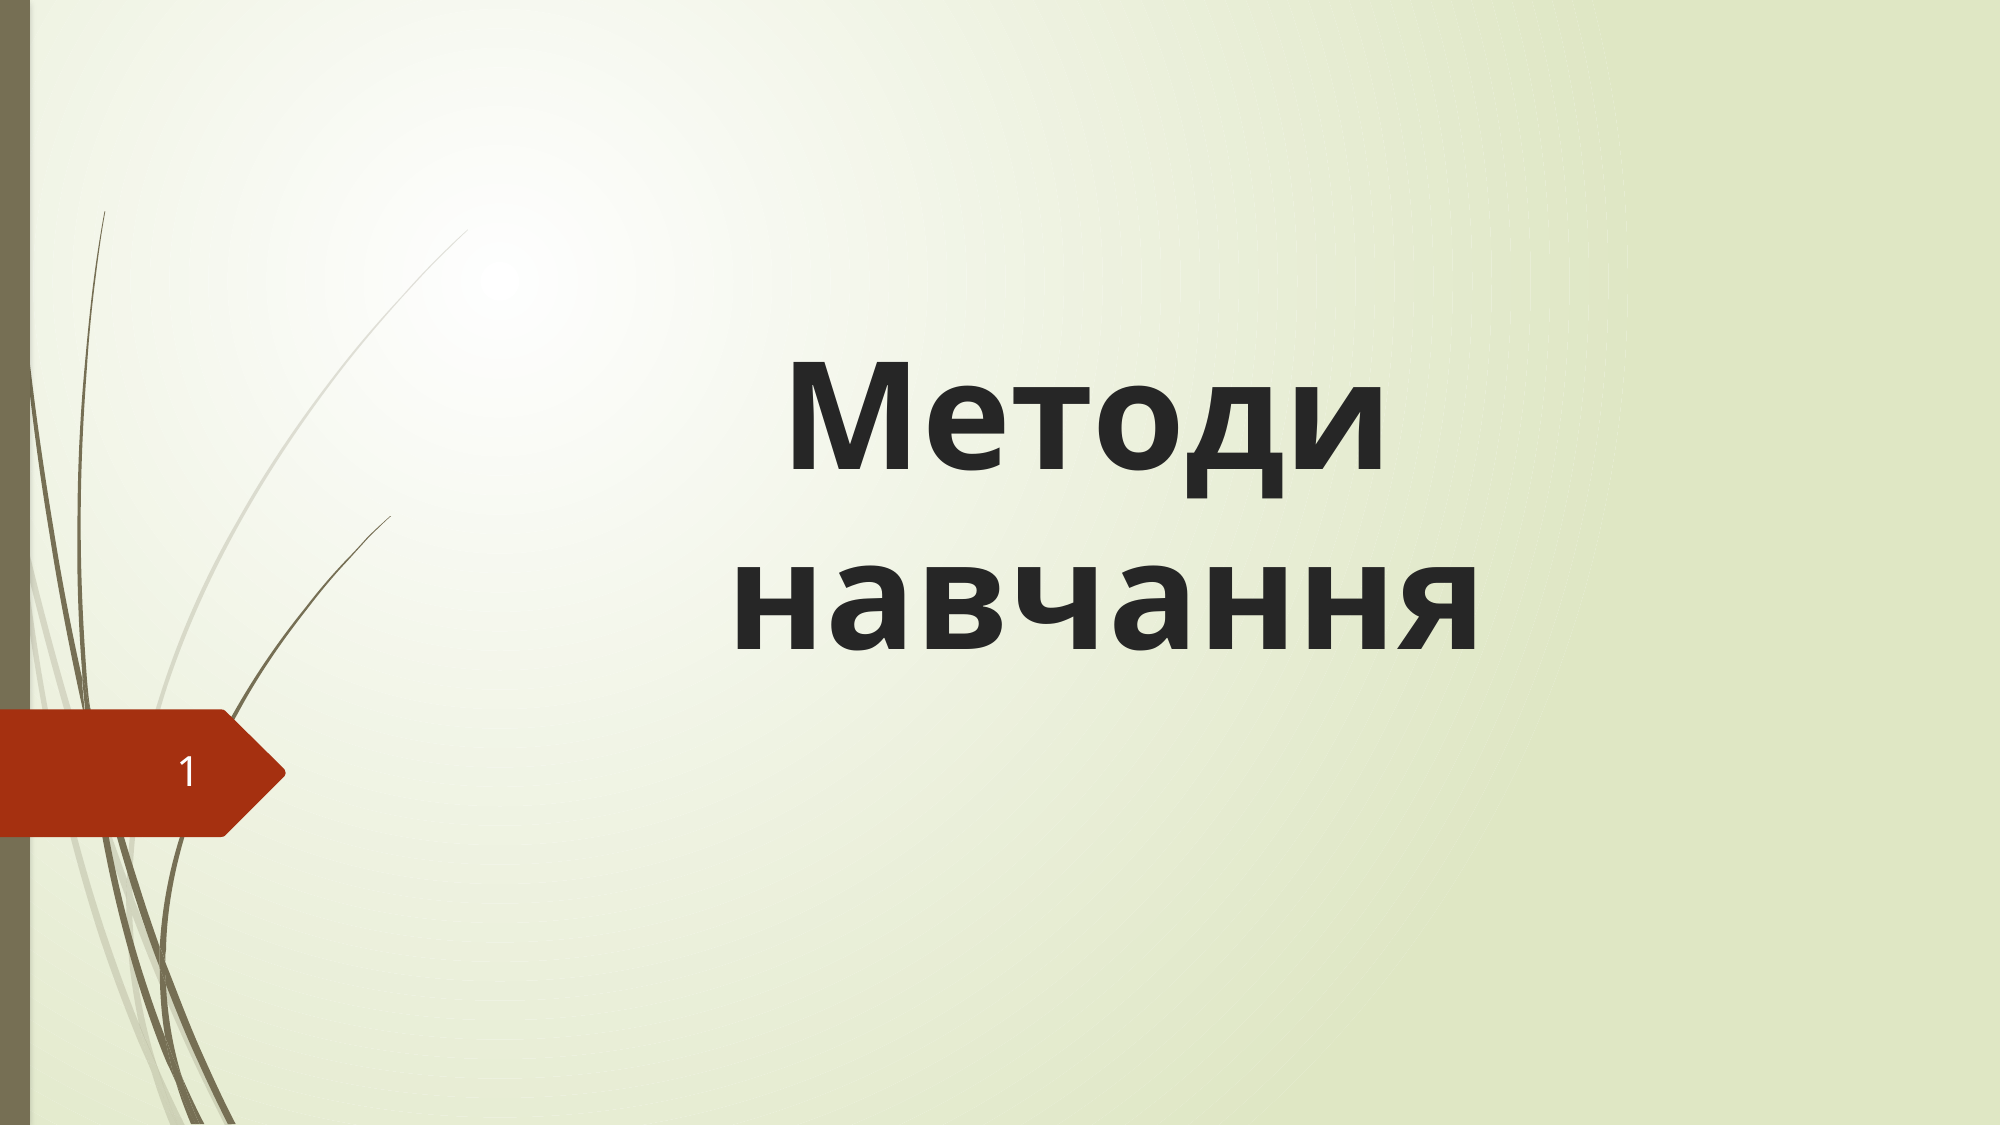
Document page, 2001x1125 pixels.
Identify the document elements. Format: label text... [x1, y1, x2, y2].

title Методи навчання [356, 285, 1857, 687]
slide_number 1 [87, 743, 216, 803]
